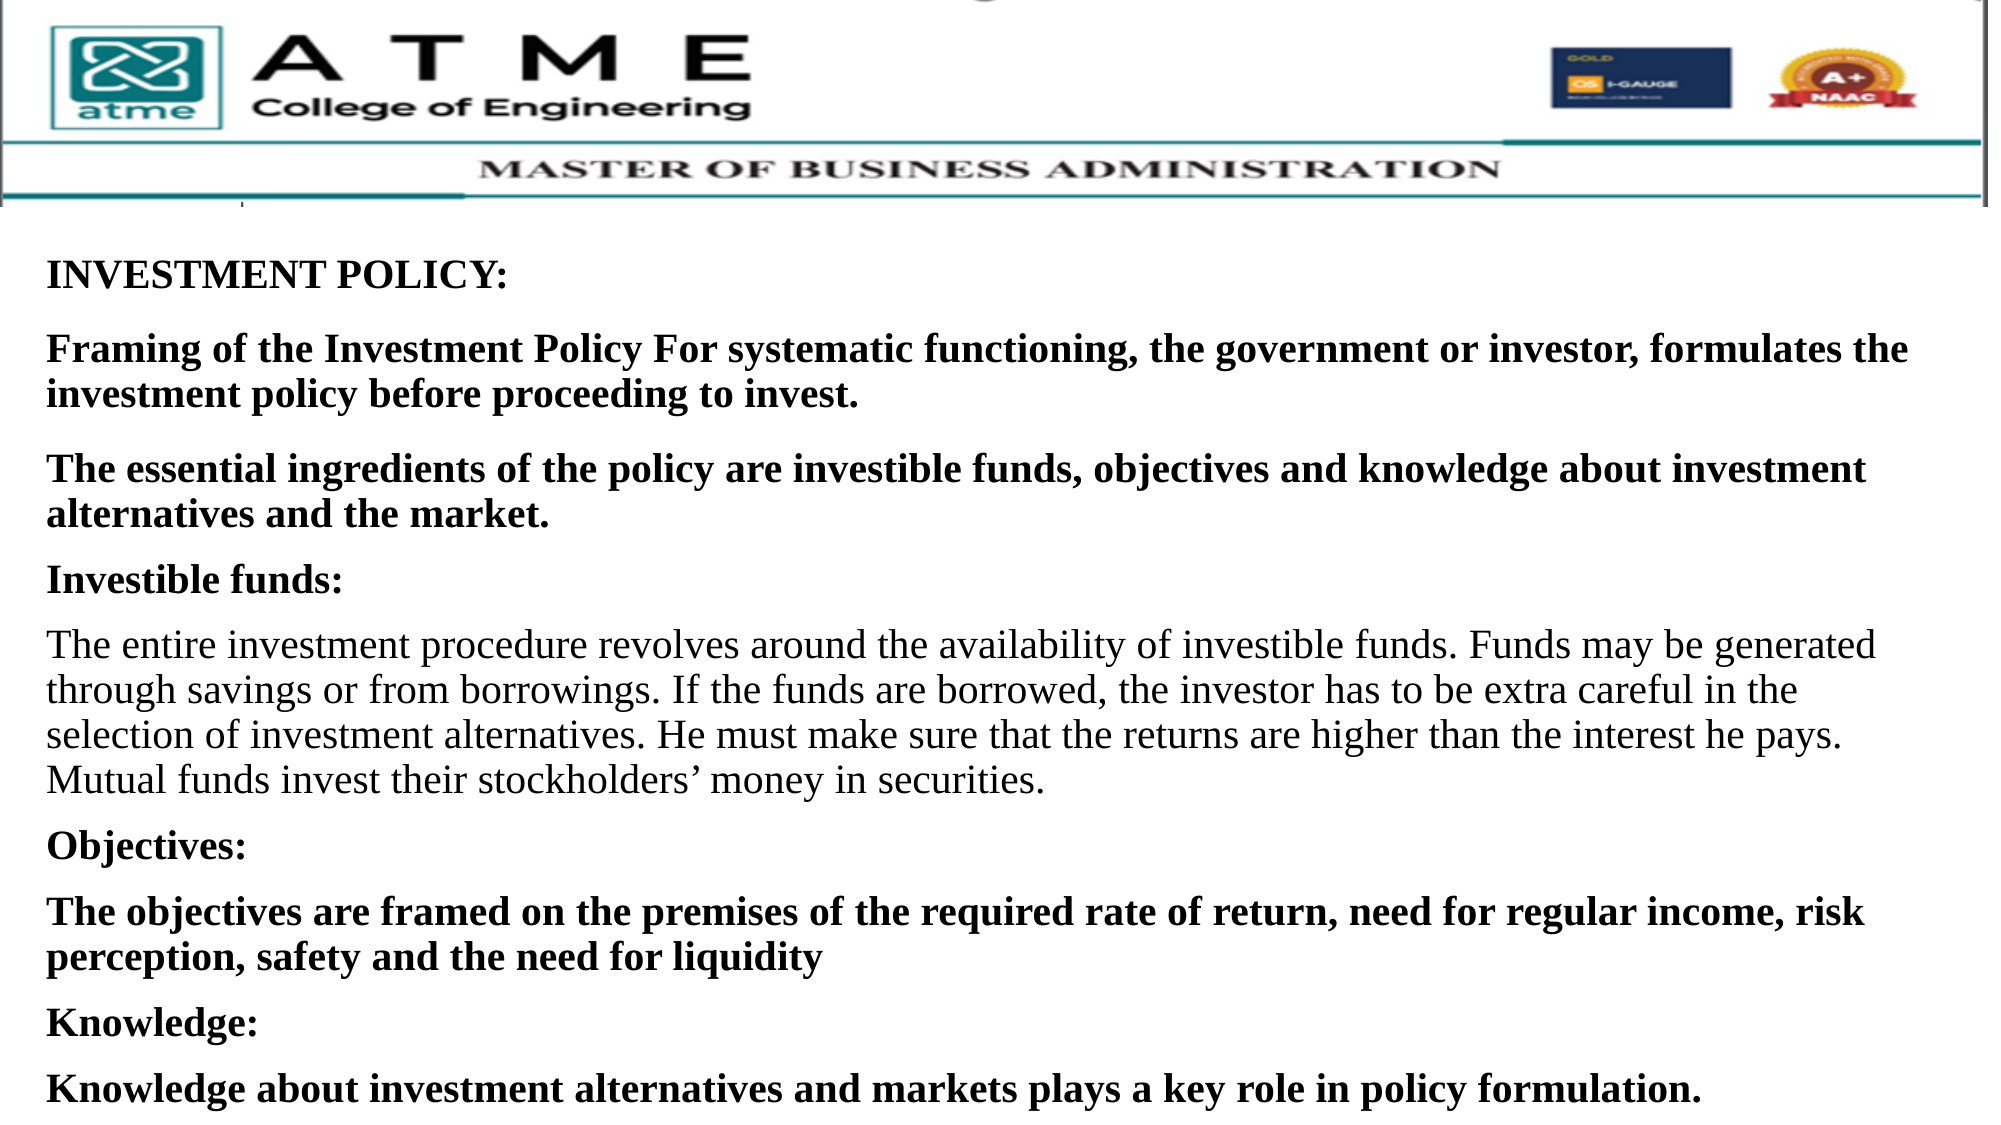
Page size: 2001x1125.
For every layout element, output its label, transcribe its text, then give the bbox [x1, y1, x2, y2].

list INVESTMENT POLICY: Framing of the Investment Policy For systematic functioning, the government or investor, formulates the investment policy before proceeding to invest. The essential ingredients of the policy are investible funds, objectives and knowledge about investment alternatives and the market. Investible funds: The entire investment procedure revolves around the availability of investible funds. Funds may be generated through savings or from borrowings. If the funds are borrowed, the investor has to be extra careful in the selection of investment alternatives. He must make sure that the returns are higher than the interest he pays. Mutual funds invest their stockholders’ money in securities. Objectives: The objectives are framed on the premises of the required rate of return, need for regular income, risk perception, safety and the need for liquidity Knowledge: Knowledge about investment alternatives and markets plays a key role in policy formulation. [31, 244, 1969, 959]
picture [0, 0, 1988, 207]
